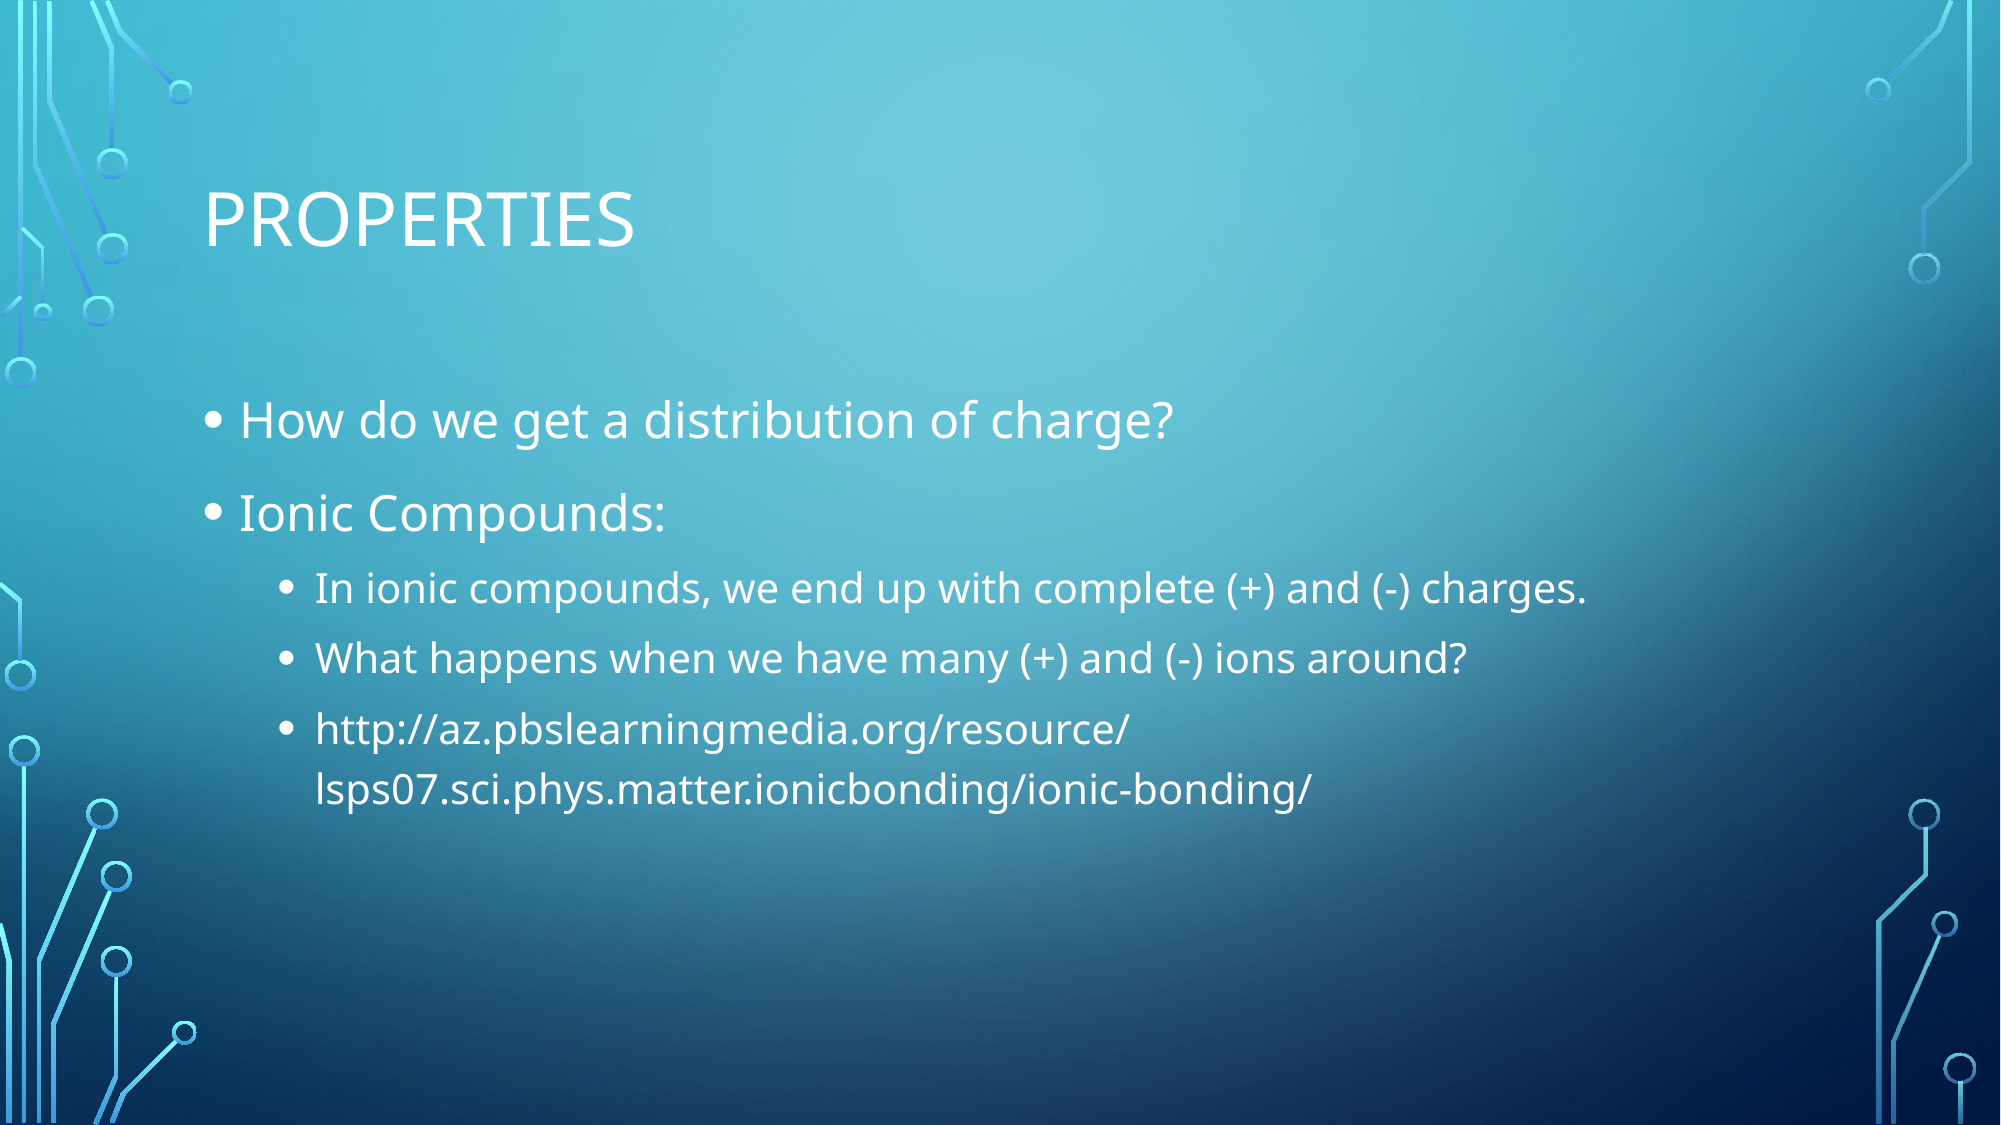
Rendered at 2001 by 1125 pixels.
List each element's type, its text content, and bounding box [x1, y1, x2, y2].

title properties [187, 101, 1813, 344]
list How do we get a distribution of charge? Ionic Compounds: In ionic compounds, we end up with complete (+) and (-) charges. What happens when we have many (+) and (-) ions around? http://az.pbslearningmedia.org/resource/lsps07.sci.phys.matter.ionicbonding/ionic-bonding/ [187, 369, 1813, 950]
